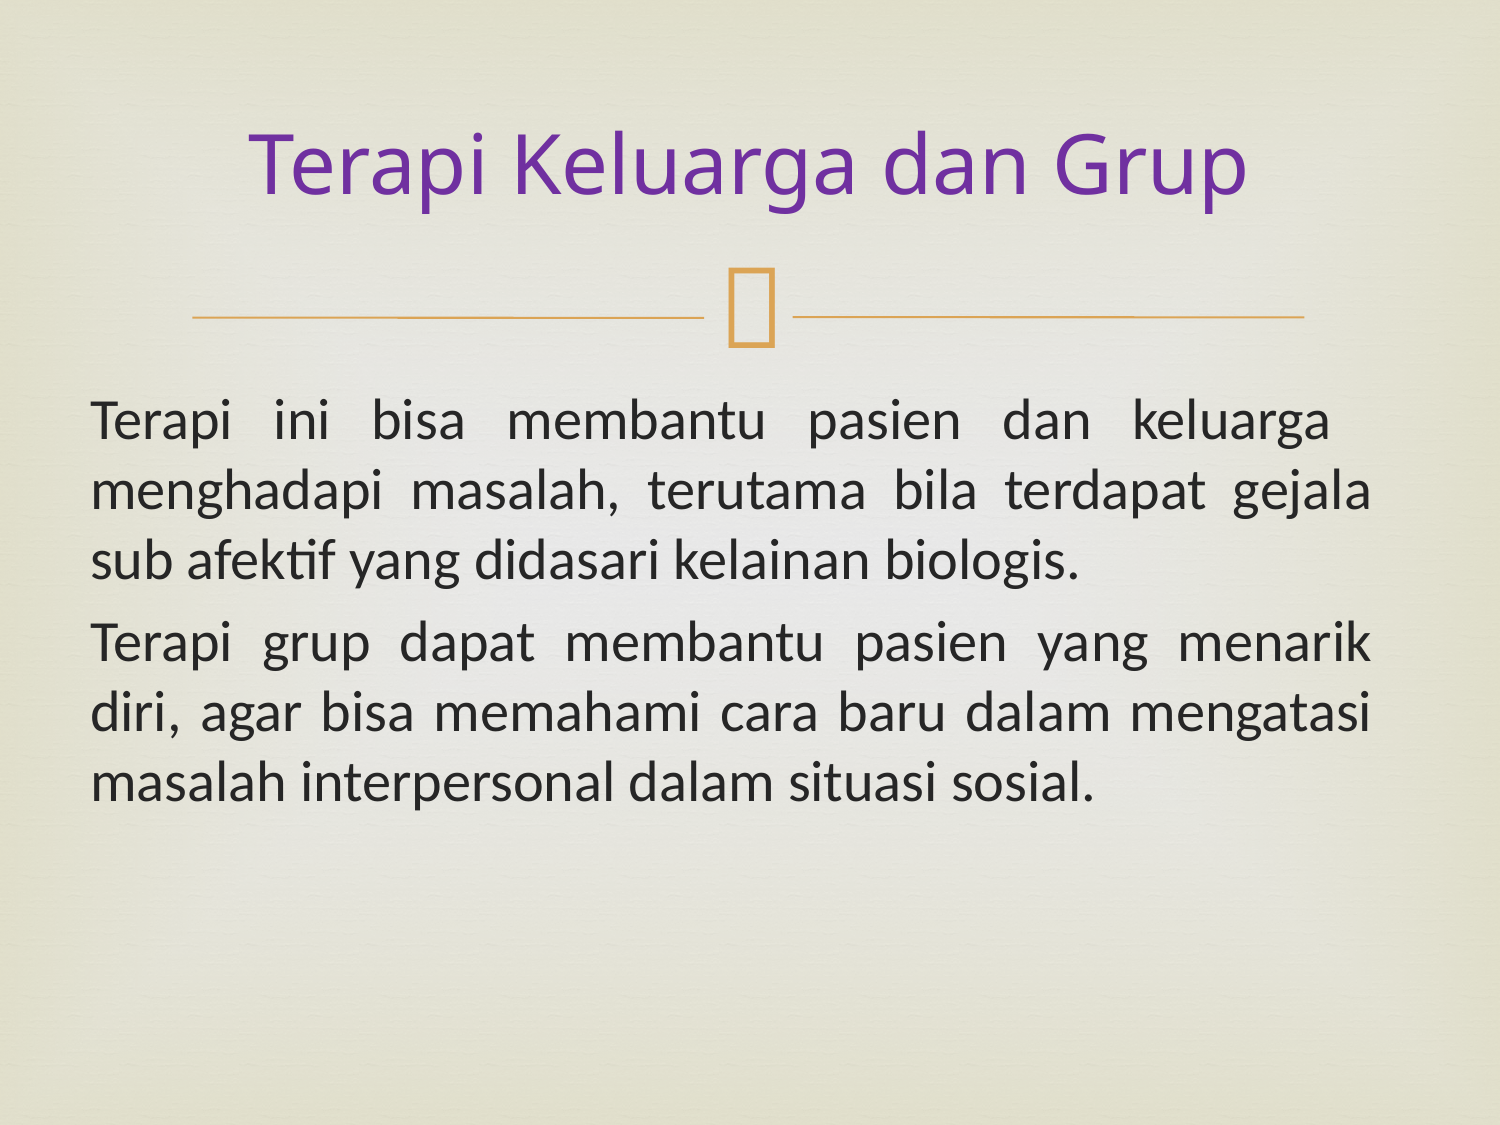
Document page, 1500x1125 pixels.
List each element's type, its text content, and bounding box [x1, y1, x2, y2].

title Terapi Keluarga dan Grup [75, 66, 1425, 256]
list Terapi ini bisa membantu pasien dan keluarga menghadapi masalah, terutama bila terdapat gejala sub afektif yang didasari kelainan biologis. Terapi grup dapat membantu pasien yang menarik diri, agar bisa memahami cara baru dalam mengatasi masalah interpersonal dalam situasi sosial. [75, 373, 1388, 1075]
